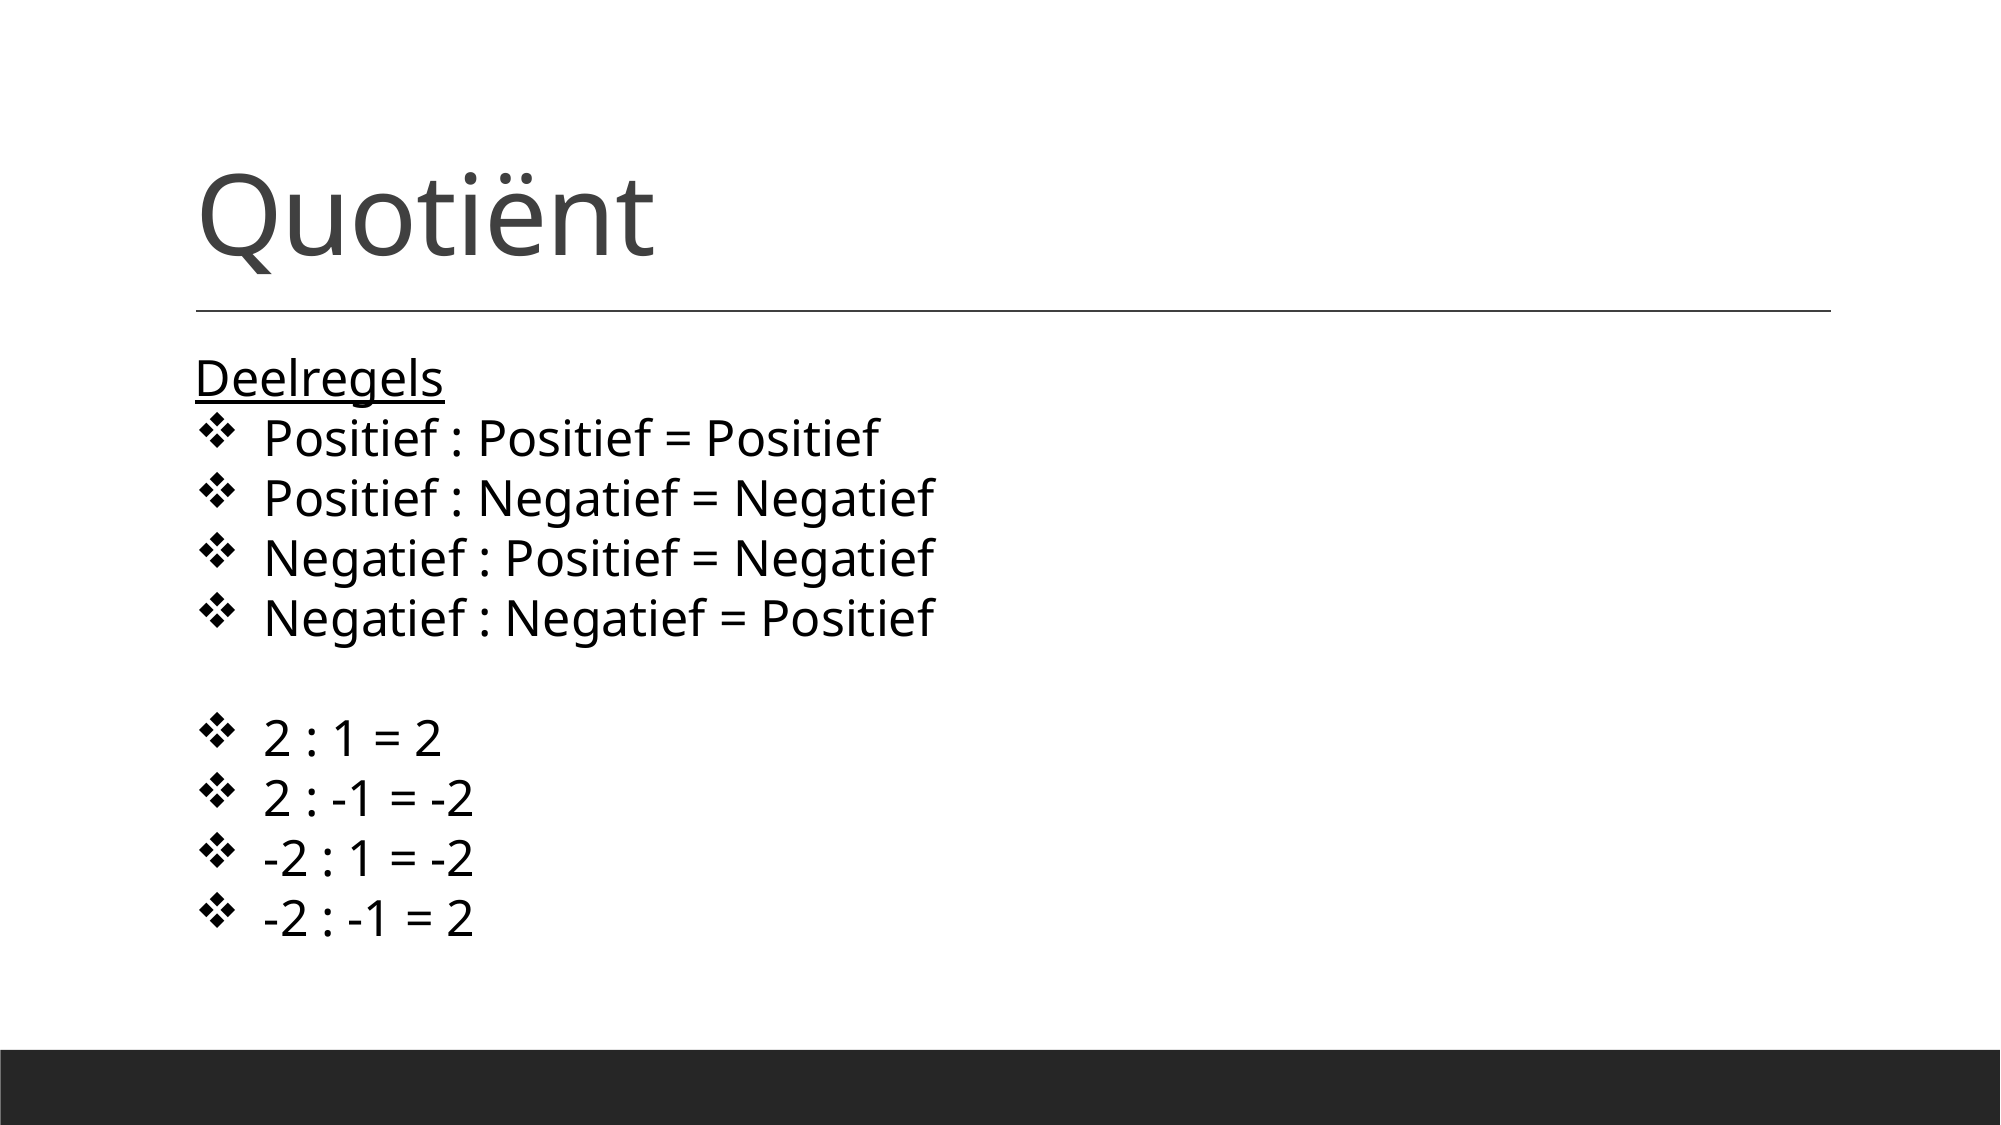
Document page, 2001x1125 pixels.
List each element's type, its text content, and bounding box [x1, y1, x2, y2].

title Quotiënt [180, 47, 1830, 285]
text_box Deelregels Positief : Positief = Positief Positief : Negatief = Negatief Negatief : Positief = Negatief Negatief : Negatief = Positief 2 : 1 = 2 2 : -1 = -2 -2 : 1 = -2 -2 : -1 = 2 [179, 339, 992, 999]
